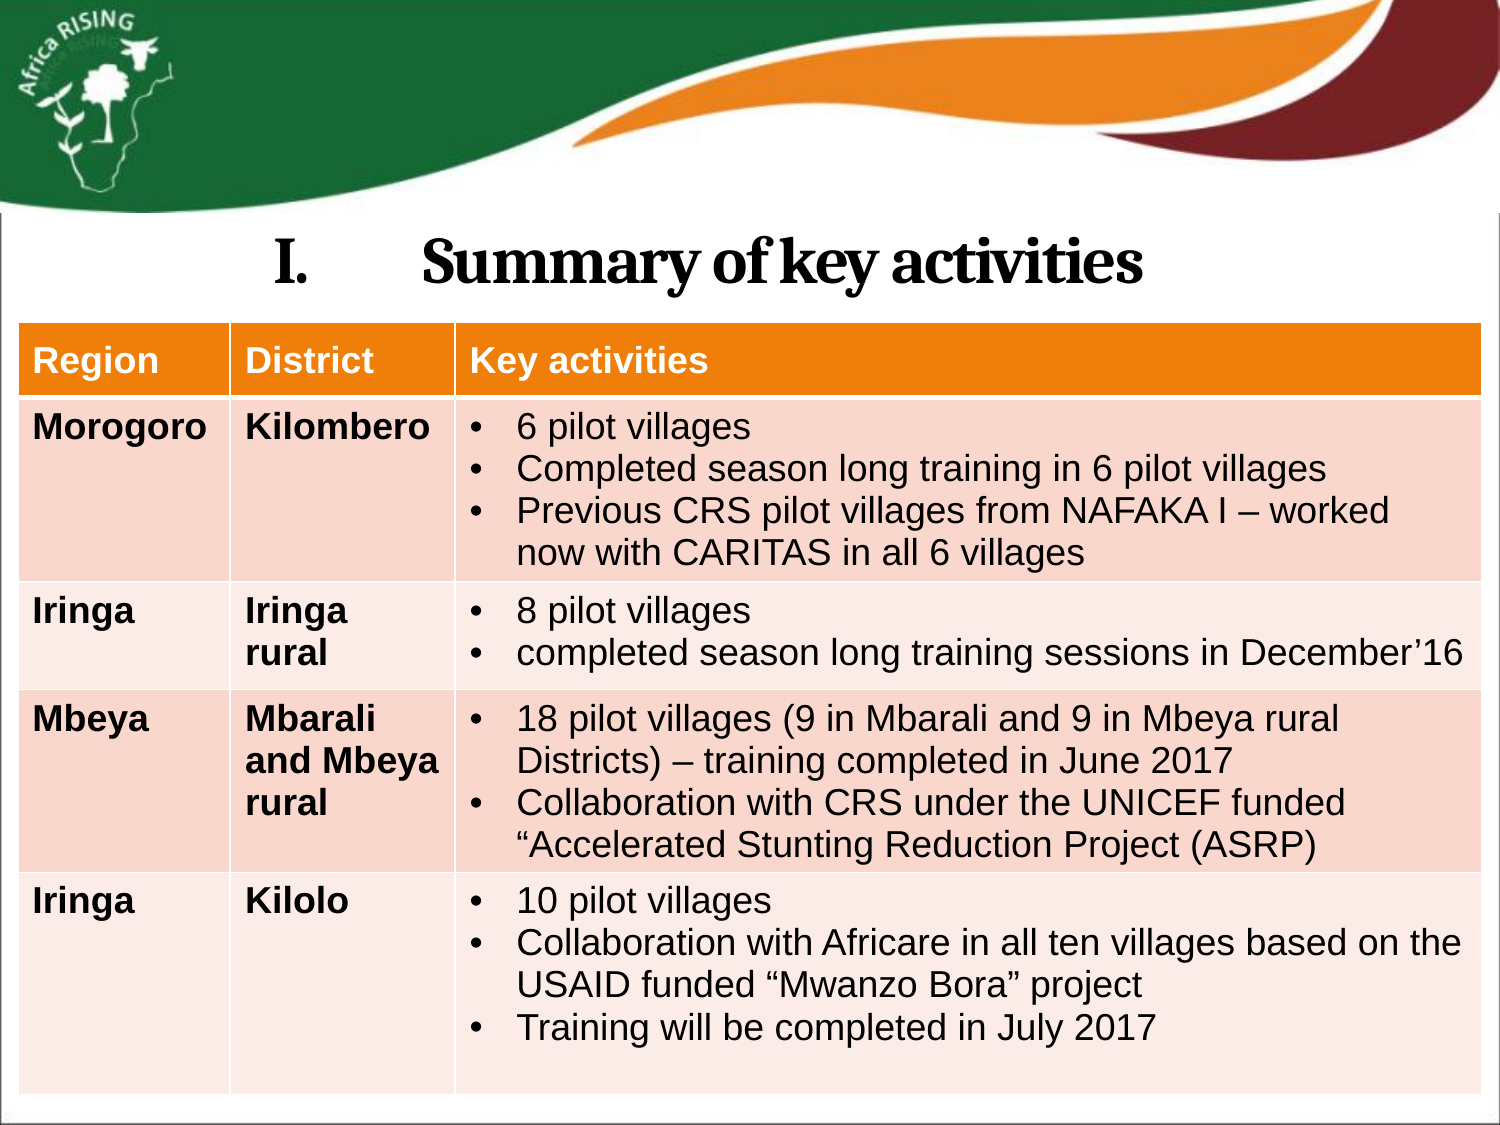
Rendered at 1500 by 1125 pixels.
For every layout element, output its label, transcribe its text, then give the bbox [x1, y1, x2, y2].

table_cell 8 pilot villages completed season long training sessions in December’16 [456, 583, 1481, 689]
table_cell 18 pilot villages (9 in Mbarali and 9 in Mbeya rural Districts) – training completed in June 2017 Collaboration with CRS under the UNICEF funded “Accelerated Stunting Reduction Project (ASRP) [456, 690, 1481, 872]
table_cell Iringa [19, 583, 229, 689]
table_cell Mbeya [19, 690, 229, 872]
table_header Region [19, 323, 229, 395]
table_cell Iringa rural [231, 583, 454, 689]
table_header District [231, 323, 454, 395]
table_cell 6 pilot villages Completed season long training in 6 pilot villages Previous CRS pilot villages from NAFAKA I – worked now with CARITAS in all 6 villages [456, 400, 1481, 581]
table_cell Kilolo [231, 873, 454, 1094]
table_cell Iringa [19, 873, 229, 1094]
table_cell 10 pilot villages Collaboration with Africare in all ten villages based on the USAID funded “Mwanzo Bora” project Training will be completed in July 2017 [456, 873, 1481, 1094]
picture [0, 0, 1500, 1125]
table_header Key activities [456, 323, 1481, 395]
table_cell Morogoro [19, 400, 229, 581]
table_cell Kilombero [231, 400, 454, 581]
title I. Summary of key activities [70, 208, 1348, 315]
table_cell Mbarali and Mbeya rural [231, 690, 454, 872]
